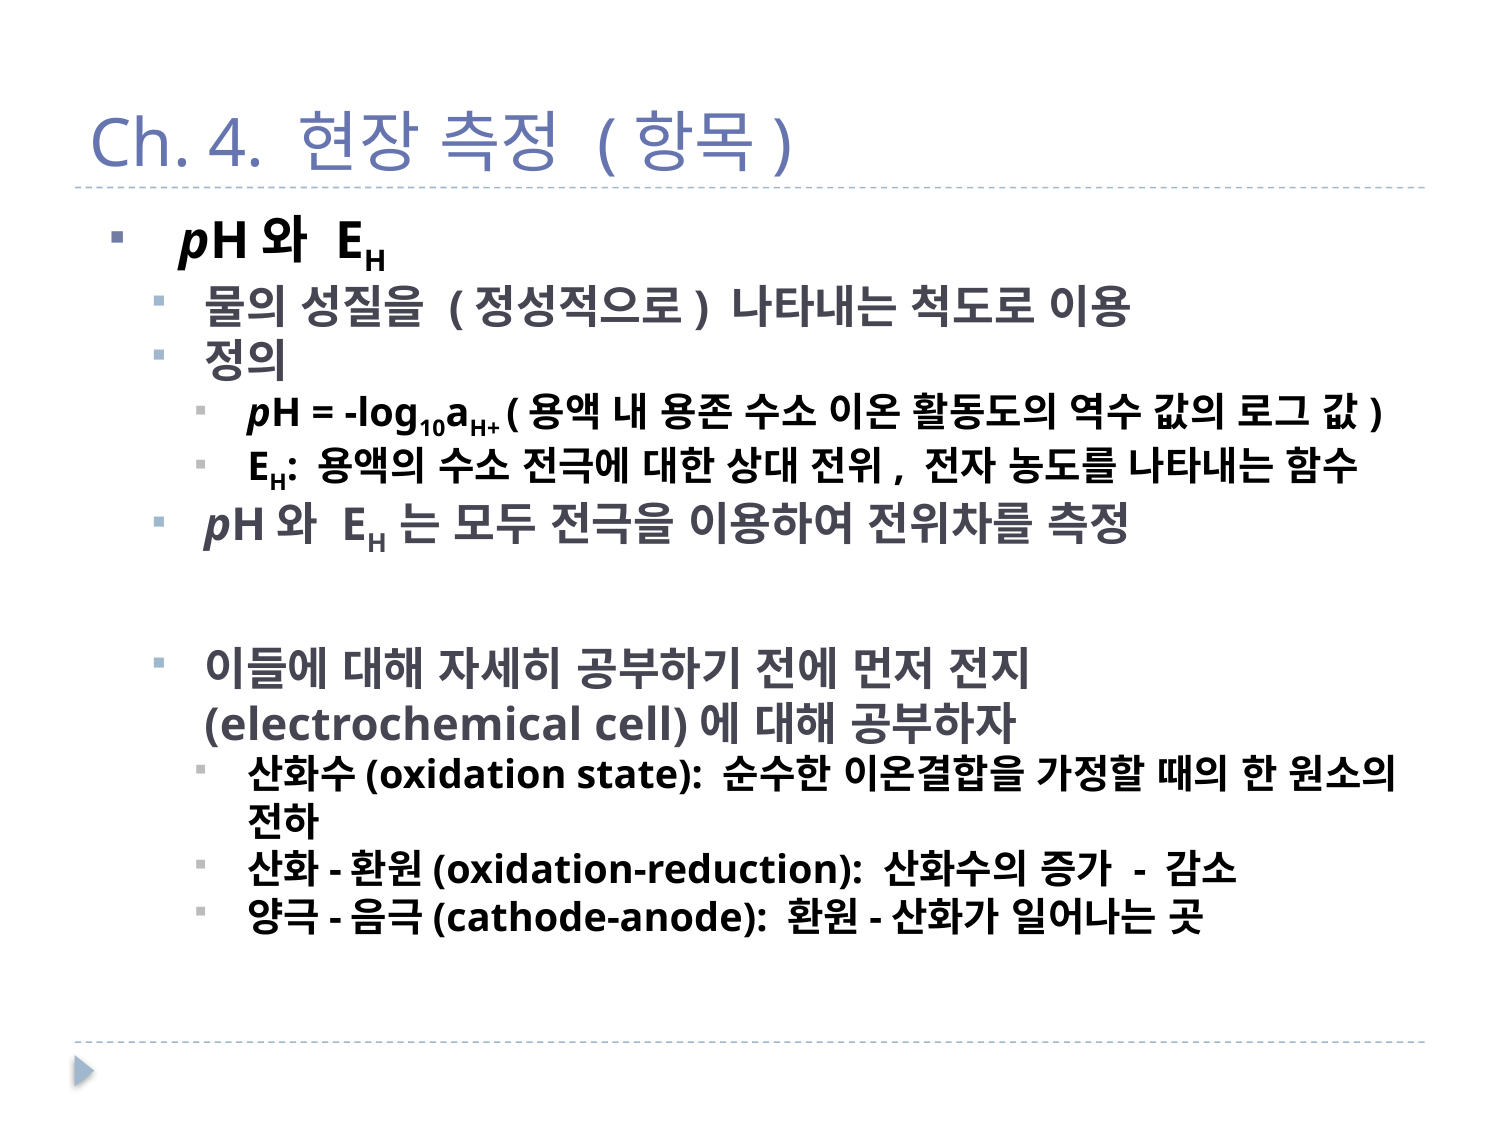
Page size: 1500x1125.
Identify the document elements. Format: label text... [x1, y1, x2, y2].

list pH와 EH 물의 성질을 (정성적으로) 나타내는 척도로 이용 정의 pH = -log10aH+ (용액 내 용존 수소 이온 활동도의 역수 값의 로그 값) EH: 용액의 수소 전극에 대한 상대 전위, 전자 농도를 나타내는 함수 pH와 EH 는 모두 전극을 이용하여 전위차를 측정 이들에 대해 자세히 공부하기 전에 먼저 전지 (electrochemical cell)에 대해 공부하자 산화수(oxidation state): 순수한 이온결합을 가정할 때의 한 원소의 전하 산화-환원(oxidation-reduction): 산화수의 증가 - 감소 양극-음극(cathode-anode): 환원-산화가 일어나는 곳 [75, 200, 1425, 1010]
title Ch. 4. 현장 측정 (항목) [75, 24, 1425, 188]
